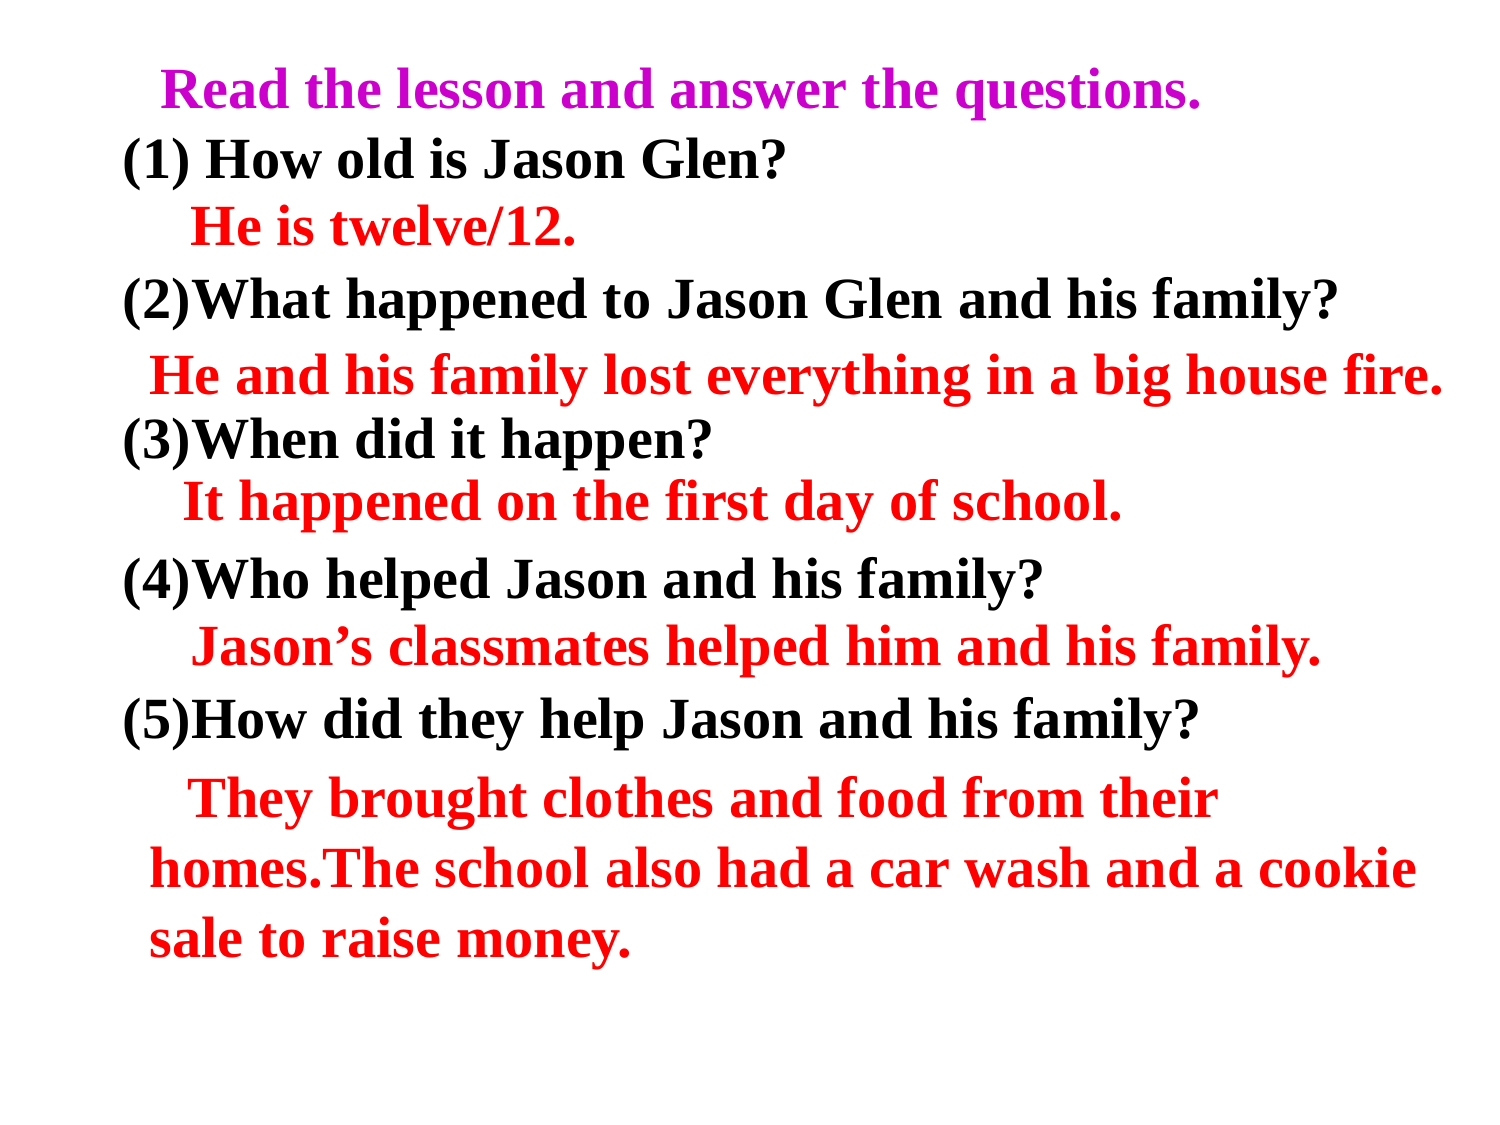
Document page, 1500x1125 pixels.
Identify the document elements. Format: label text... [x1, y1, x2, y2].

text_box Read the lesson and answer the questions. (1) How old is Jason Glen? (2)What happened to Jason Glen and his family? (3)When did it happen? (4)Who helped Jason and his family? (5)How did they help Jason and his family? [108, 43, 1500, 898]
text_box He and his family lost everything in a big house fire. [135, 328, 1467, 414]
text_box He is twelve/12. [175, 179, 593, 310]
text_box Jason’s classmates helped him and his family. [175, 599, 1426, 730]
text_box They brought clothes and food from their homes.The school also had a car wash and a cookie sale to raise money. [135, 751, 1460, 977]
text_box It happened on the first day of school. [167, 454, 1333, 585]
